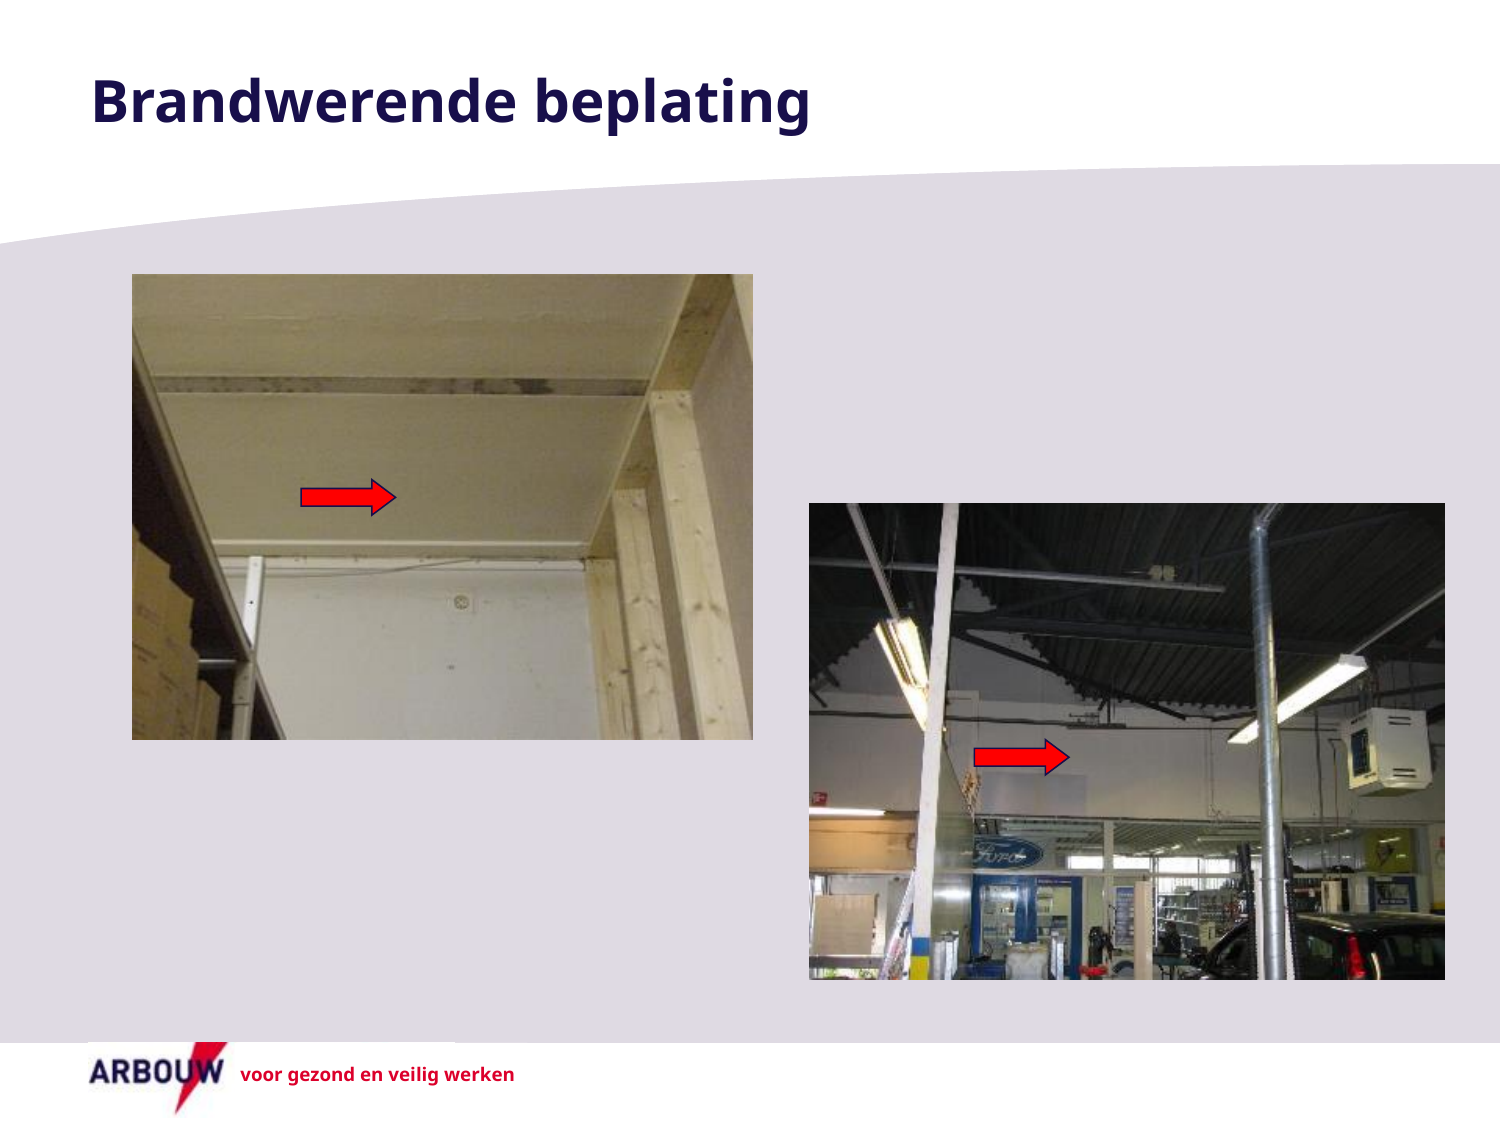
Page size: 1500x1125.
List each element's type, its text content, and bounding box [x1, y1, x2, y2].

picture [132, 274, 753, 740]
title Brandwerende beplating [74, 11, 1430, 188]
picture [808, 503, 1445, 981]
picture [88, 1042, 234, 1118]
